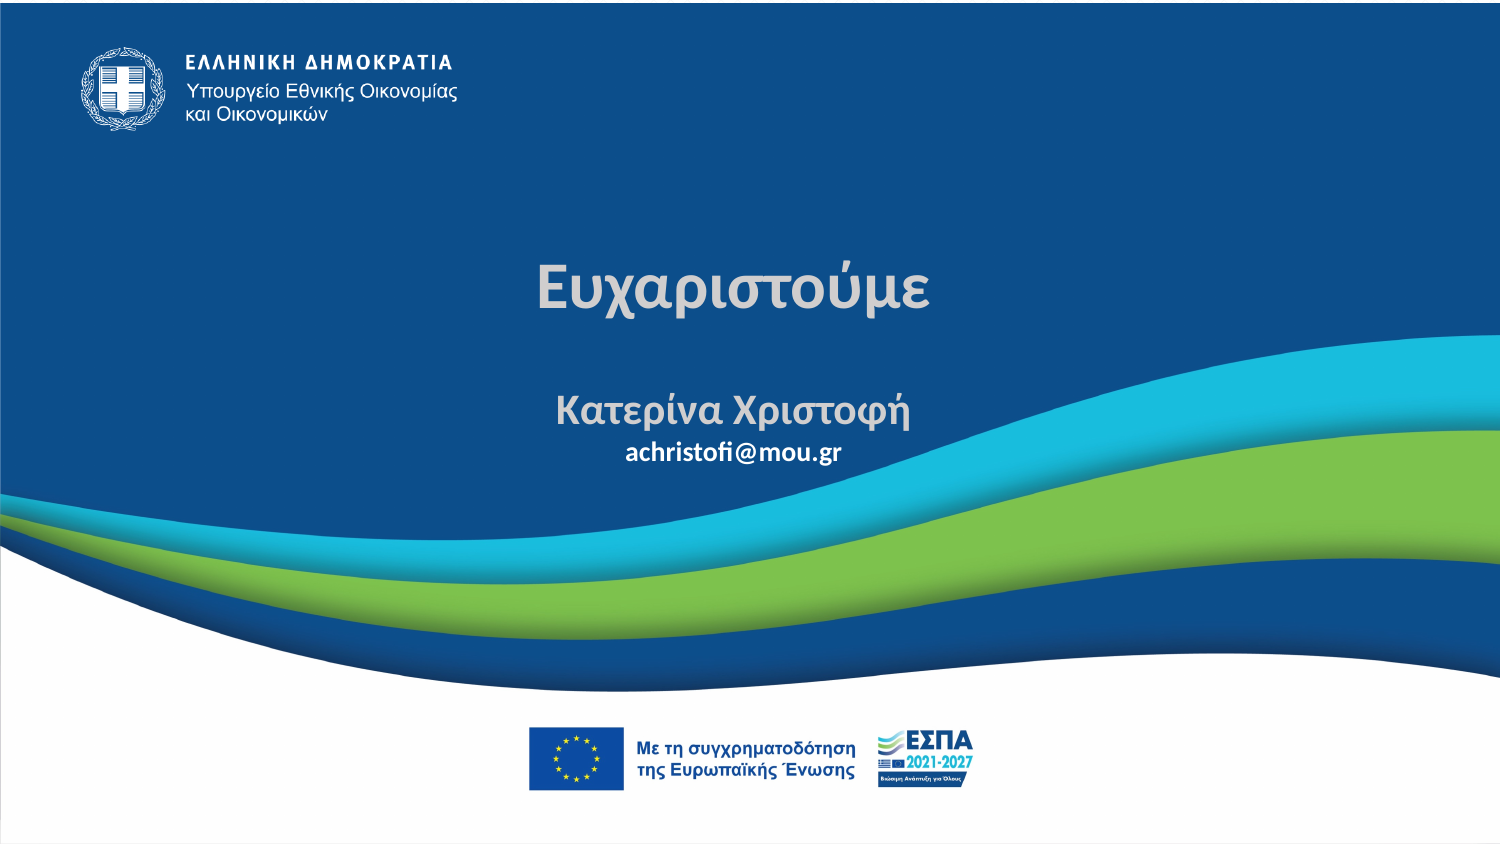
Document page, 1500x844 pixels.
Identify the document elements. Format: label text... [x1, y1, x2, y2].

picture [0, 3, 1500, 844]
text_box Ευχαριστούμε Κατερίνα Χριστοφή achristofi@mou.gr [67, 137, 1401, 635]
